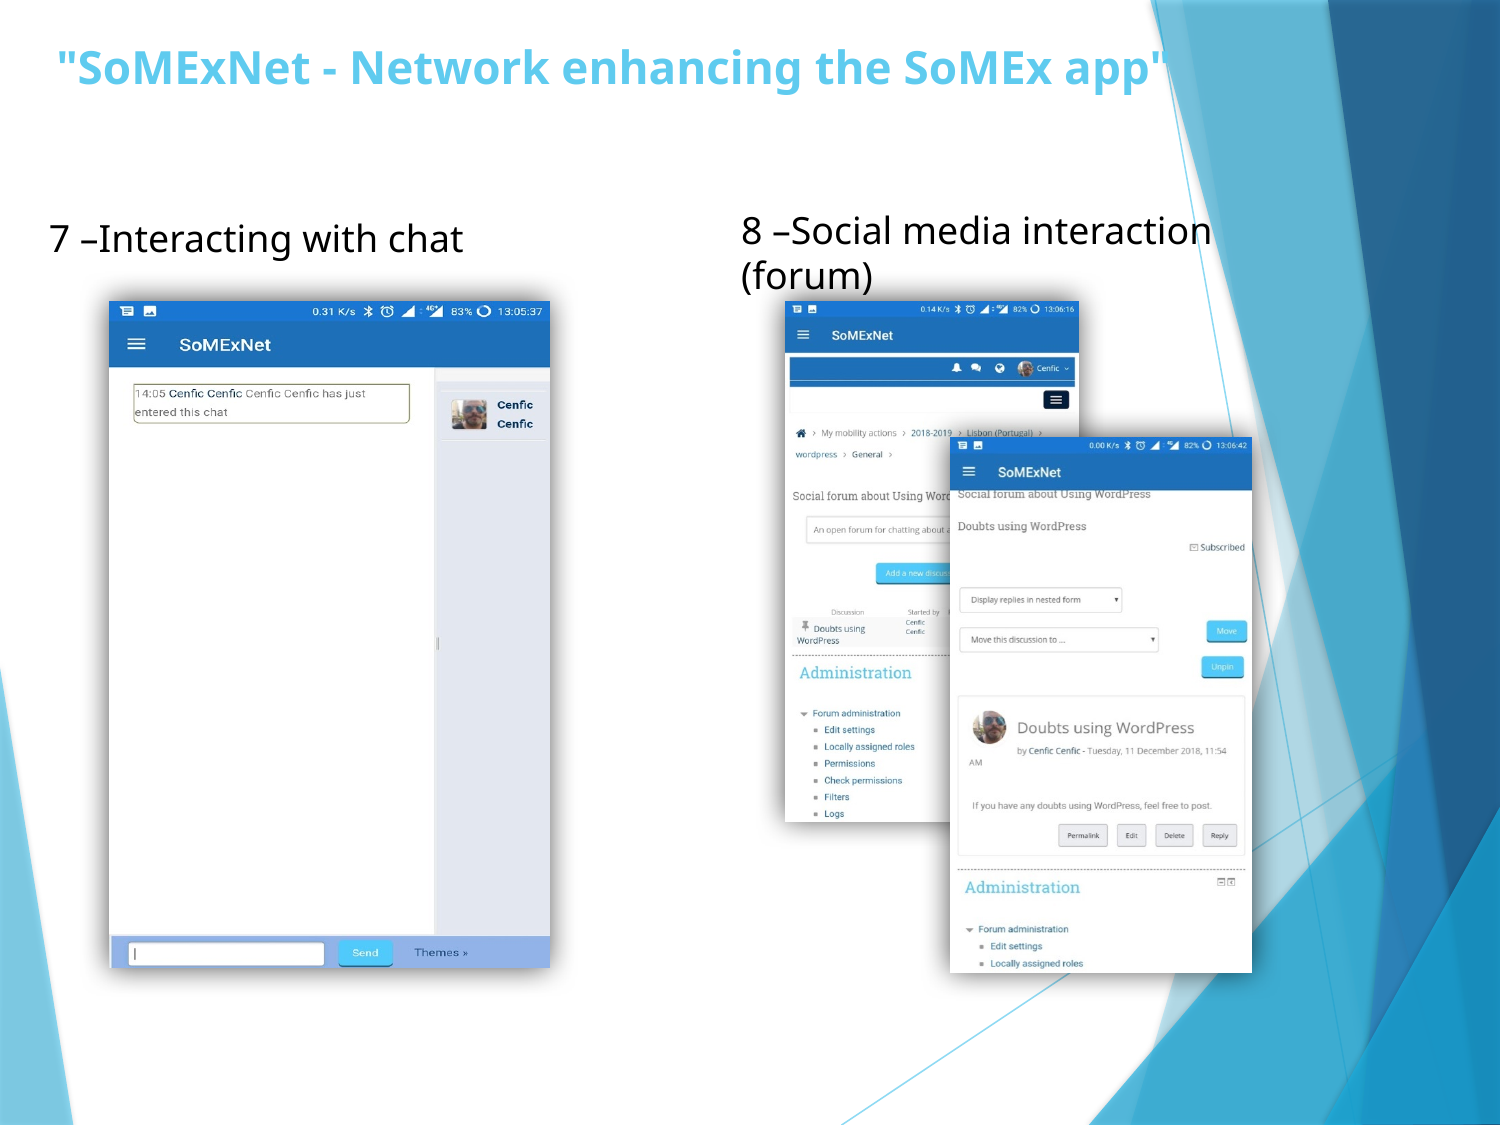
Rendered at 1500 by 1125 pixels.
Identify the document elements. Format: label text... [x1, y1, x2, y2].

title "SoMExNet - Network enhancing the SoMEx app" [41, 30, 1415, 114]
text_box 7 –Interacting with chat [33, 208, 479, 268]
text_box 8 –Social media interaction (forum) [726, 199, 1353, 305]
picture [108, 300, 550, 969]
picture [784, 300, 1253, 974]
